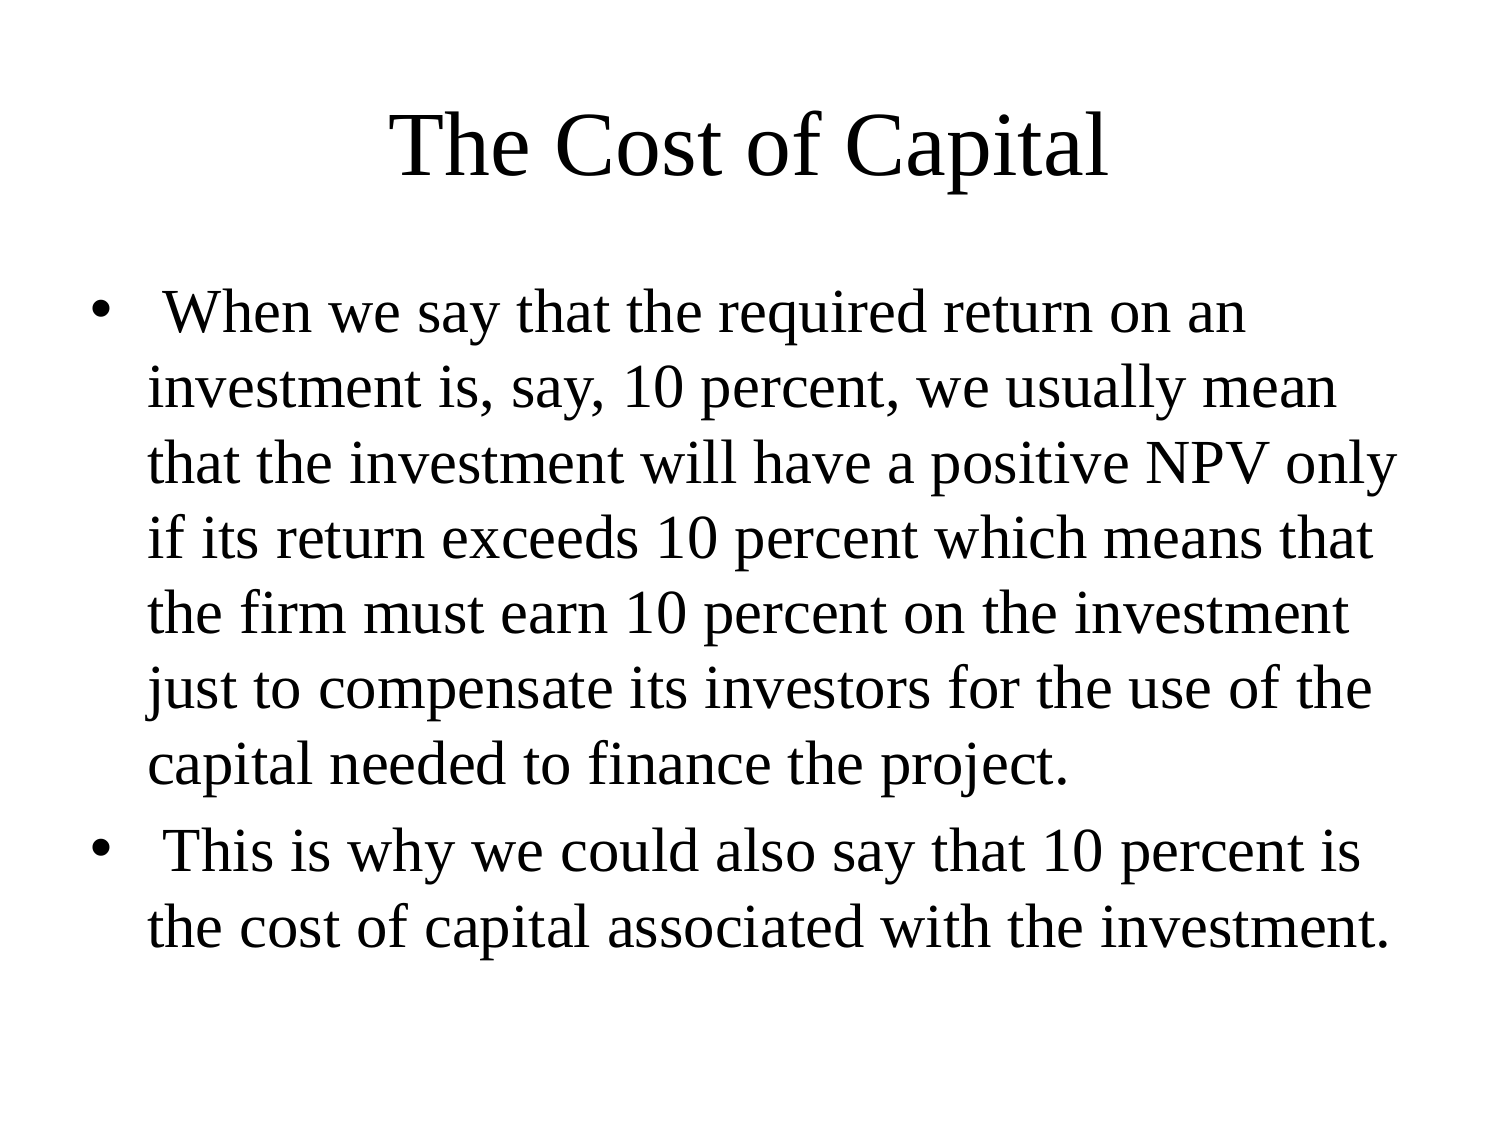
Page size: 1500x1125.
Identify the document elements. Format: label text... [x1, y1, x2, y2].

list When we say that the required return on an investment is, say, 10 percent, we usually mean that the investment will have a positive NPV only if its return exceeds 10 percent which means that the firm must earn 10 percent on the investment just to compensate its investors for the use of the capital needed to finance the project. This is why we could also say that 10 percent is the cost of capital associated with the investment. [75, 262, 1425, 1005]
title The Cost of Capital [75, 45, 1425, 233]
